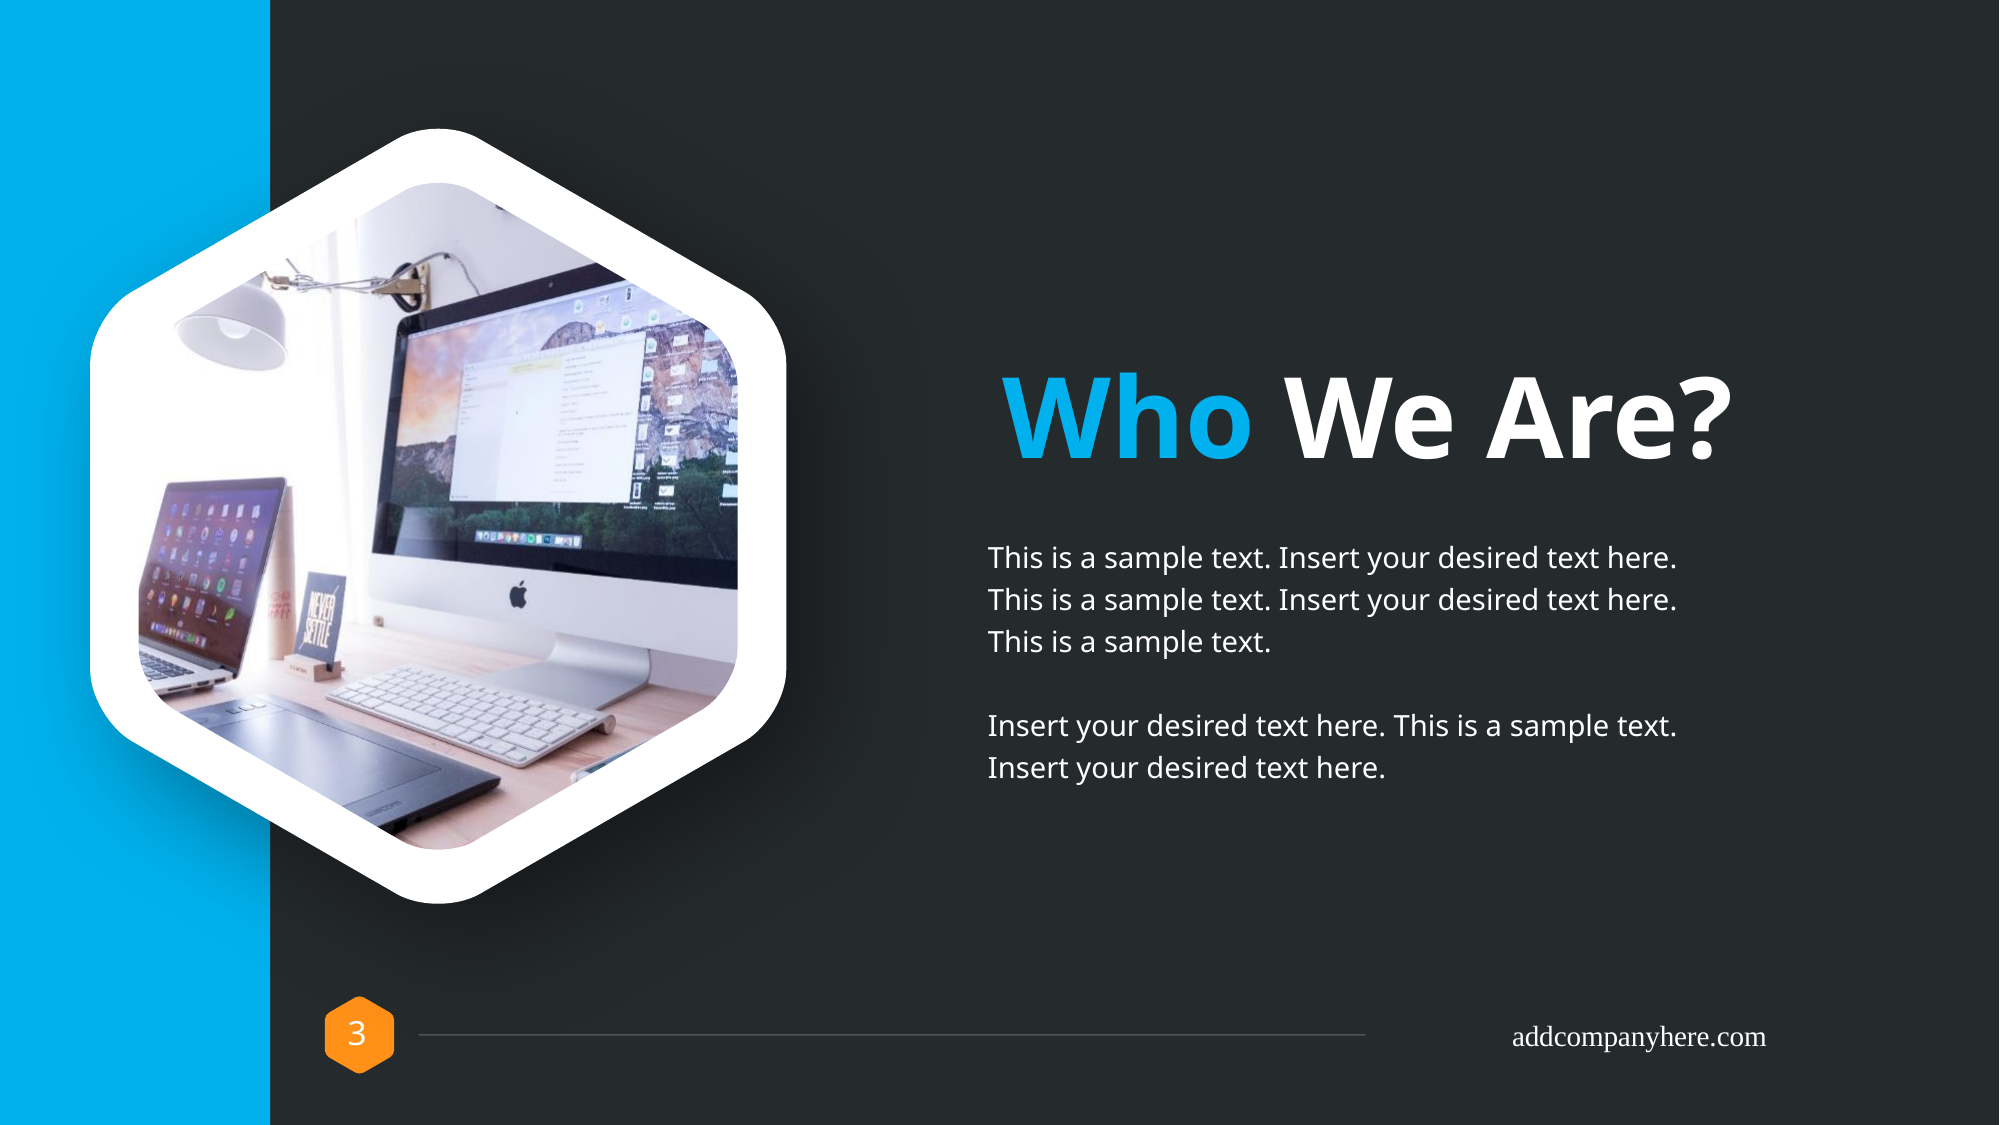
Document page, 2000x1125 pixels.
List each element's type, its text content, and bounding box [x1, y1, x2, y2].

text_box Who We Are? [987, 219, 1803, 490]
text_box This is a sample text. Insert your desired text here. This is a sample text. Insert your desired text here. This is a sample text. Insert your desired text here. This is a sample text. Insert your desired text here. [987, 532, 1733, 784]
picture [138, 182, 738, 850]
slide_number 3 [326, 1005, 389, 1065]
footer addcompanyhere.com [1379, 1004, 1900, 1065]
